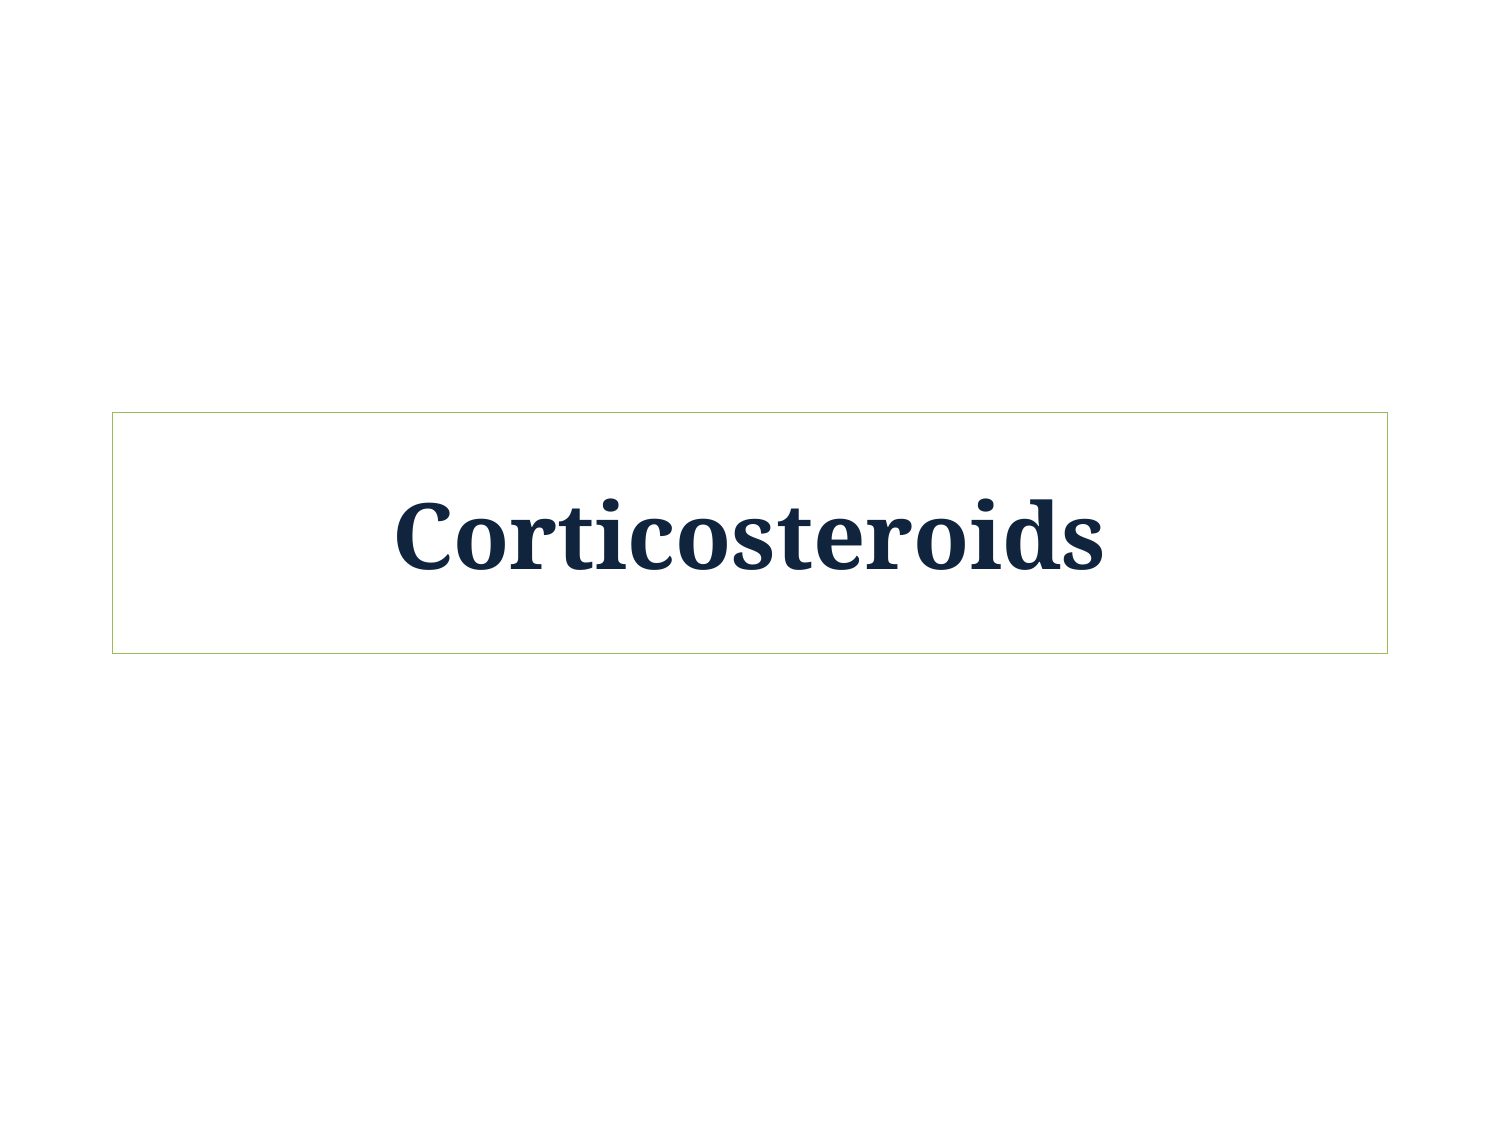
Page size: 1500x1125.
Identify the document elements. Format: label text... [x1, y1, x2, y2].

title Corticosteroids [112, 412, 1388, 654]
